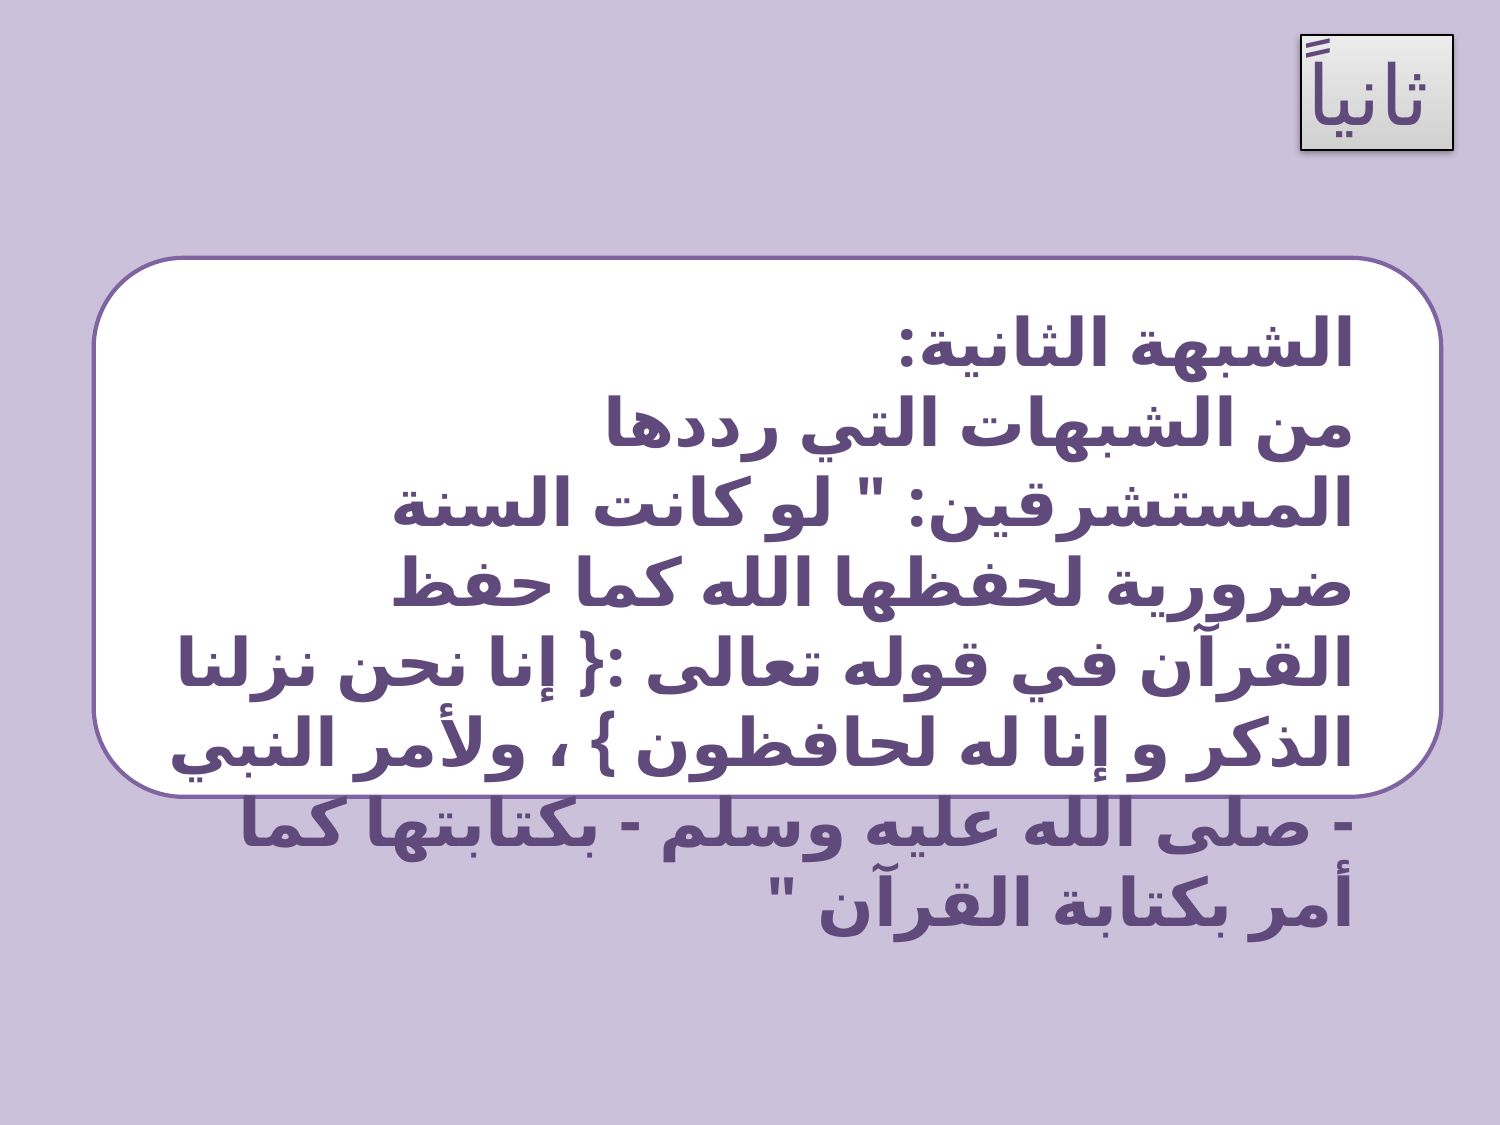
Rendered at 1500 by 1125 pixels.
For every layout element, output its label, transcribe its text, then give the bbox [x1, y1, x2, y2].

text_box [91, 255, 1444, 797]
text_box ثانياً [1300, 34, 1454, 151]
text_box الشبهة الثانية: من الشبهات التي رددها المستشرقين: " لو كانت السنة ضرورية لحفظها الله كما حفظ القرآن في قوله تعالى :{ إنا نحن نزلنا الذكر و إنا له لحافظون } ، ولأمر النبي - صلى الله عليه وسلم - بكتابتها كما أمر بكتابة القرآن " [140, 292, 1371, 948]
